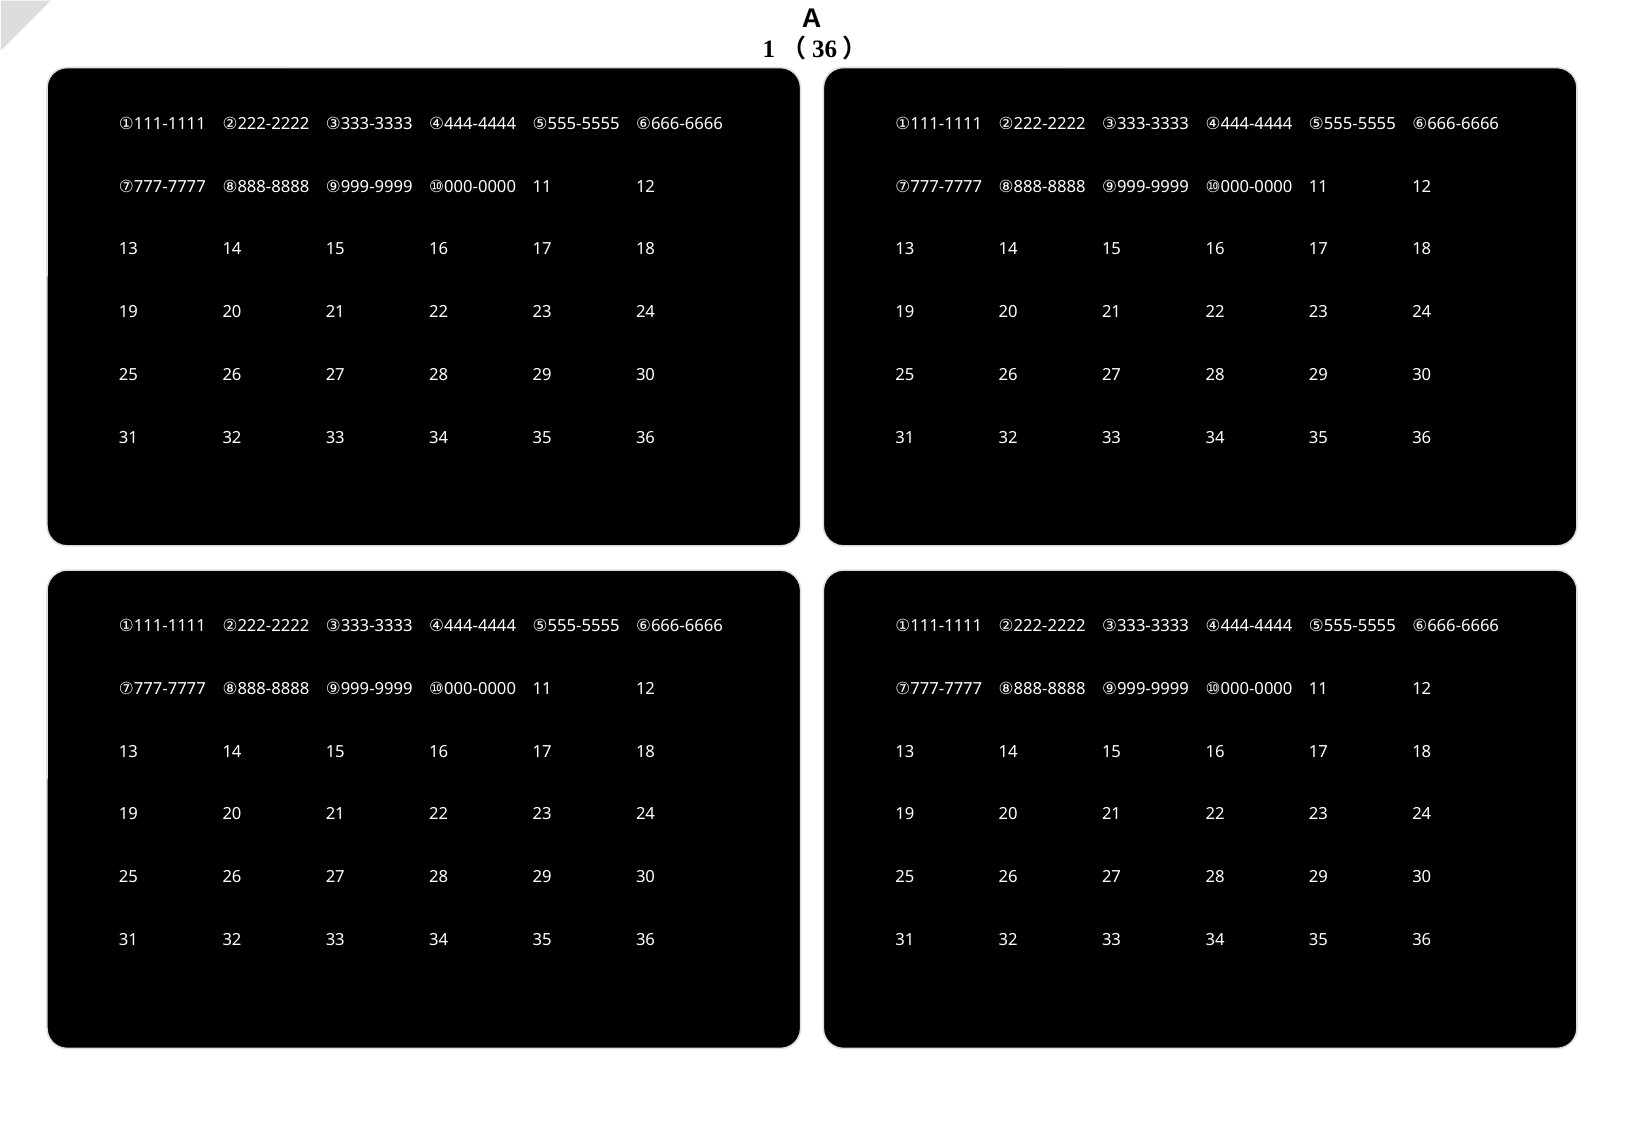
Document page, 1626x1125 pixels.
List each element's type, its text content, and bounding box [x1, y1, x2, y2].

table_cell 29 [1309, 362, 1412, 425]
table_cell ⑦777-7777 [119, 677, 222, 739]
table_cell ⑦777-7777 [119, 174, 222, 237]
table_cell 35 [533, 928, 636, 990]
table_cell 19 [895, 300, 999, 362]
table_cell 14 [999, 739, 1102, 802]
table_cell 30 [636, 865, 739, 928]
table_cell 28 [1206, 362, 1309, 425]
table_cell 27 [326, 362, 429, 425]
table_cell 11 [533, 677, 636, 739]
table_cell 18 [1412, 739, 1516, 802]
table_cell ⑩000-0000 [429, 174, 533, 237]
table_cell 32 [222, 425, 326, 488]
table_header ③333-3333 [326, 614, 429, 677]
table_cell 35 [1309, 928, 1412, 990]
table_cell 36 [636, 425, 739, 488]
table_header ⑤555-5555 [533, 614, 636, 677]
table_cell 13 [895, 739, 999, 802]
table_header ②222-2222 [222, 111, 326, 174]
table_cell ⑨999-9999 [326, 174, 429, 237]
table_cell 32 [222, 928, 326, 990]
table_cell 16 [1206, 739, 1309, 802]
table_cell 21 [1102, 802, 1206, 865]
table_cell ⑧888-8888 [222, 174, 326, 237]
text_box [823, 67, 1578, 546]
table_cell 13 [119, 237, 222, 300]
table_cell 23 [1309, 802, 1412, 865]
table_cell 32 [999, 928, 1102, 990]
table_cell 27 [1102, 865, 1206, 928]
table_cell 25 [119, 362, 222, 425]
table_cell 33 [1102, 928, 1206, 990]
table_cell 17 [533, 237, 636, 300]
table_cell 18 [636, 237, 739, 300]
table_cell 22 [1206, 300, 1309, 362]
text_box [46, 67, 801, 546]
table_cell 31 [895, 928, 999, 990]
table_cell 22 [1206, 802, 1309, 865]
table_cell 33 [1102, 425, 1206, 488]
table_cell 30 [1412, 865, 1516, 928]
table_cell 11 [1309, 677, 1412, 739]
table_header ②222-2222 [999, 111, 1102, 174]
table_cell 29 [533, 362, 636, 425]
table_cell 14 [999, 237, 1102, 300]
table_cell 17 [1309, 237, 1412, 300]
table_cell 24 [636, 802, 739, 865]
table_cell 22 [429, 802, 533, 865]
table_header ⑥666-6666 [1412, 614, 1516, 677]
table_cell 23 [1309, 300, 1412, 362]
table_cell 20 [999, 300, 1102, 362]
table_cell 36 [636, 928, 739, 990]
table_cell 20 [999, 802, 1102, 865]
table_cell ⑩000-0000 [1206, 174, 1309, 237]
table_cell ⑩000-0000 [429, 677, 533, 739]
table_cell 12 [636, 174, 739, 237]
table_cell 22 [429, 300, 533, 362]
table_cell 28 [429, 865, 533, 928]
text_box [1, 1, 49, 49]
table_cell 19 [895, 802, 999, 865]
table_cell 29 [1309, 865, 1412, 928]
table_cell 31 [895, 425, 999, 488]
table_cell 31 [119, 425, 222, 488]
table_cell 34 [429, 928, 533, 990]
table_cell 27 [1102, 362, 1206, 425]
table_cell 13 [119, 739, 222, 802]
table_cell 17 [533, 739, 636, 802]
table_cell 35 [533, 425, 636, 488]
table_cell 20 [222, 300, 326, 362]
table_cell 15 [1102, 739, 1206, 802]
table_cell 23 [533, 802, 636, 865]
table_cell ⑩000-0000 [1206, 677, 1309, 739]
table_header ③333-3333 [1102, 614, 1206, 677]
table_cell 21 [326, 300, 429, 362]
table_header ④444-4444 [1206, 614, 1309, 677]
table_header ②222-2222 [222, 614, 326, 677]
table_cell 34 [1206, 425, 1309, 488]
table_cell ⑨999-9999 [326, 677, 429, 739]
table_cell 16 [429, 237, 533, 300]
table_cell 29 [533, 865, 636, 928]
table_header ⑥666-6666 [636, 111, 739, 174]
table_cell 14 [222, 739, 326, 802]
table_cell 12 [1412, 174, 1516, 237]
table_cell 19 [119, 300, 222, 362]
table_header ⑤555-5555 [1309, 614, 1412, 677]
table_cell 26 [222, 362, 326, 425]
table_cell 30 [636, 362, 739, 425]
table_header ⑥666-6666 [636, 614, 739, 677]
table_cell 36 [1412, 928, 1516, 990]
table_cell 12 [636, 677, 739, 739]
table_cell 28 [1206, 865, 1309, 928]
table_header ③333-3333 [326, 111, 429, 174]
table_cell 23 [533, 300, 636, 362]
table_header ⑤555-5555 [1309, 111, 1412, 174]
table_cell 28 [429, 362, 533, 425]
table_cell 17 [1309, 739, 1412, 802]
table_cell 25 [119, 865, 222, 928]
table_cell 33 [326, 425, 429, 488]
table_cell ⑧888-8888 [222, 677, 326, 739]
table_cell 30 [1412, 362, 1516, 425]
table_cell 25 [895, 865, 999, 928]
table_cell 25 [895, 362, 999, 425]
table_cell 21 [326, 802, 429, 865]
table_cell 18 [636, 739, 739, 802]
table_cell 36 [1412, 425, 1516, 488]
table_header ①111-1111 [895, 111, 999, 174]
table_cell 27 [326, 865, 429, 928]
table_cell ⑨999-9999 [1102, 174, 1206, 237]
table_cell 16 [1206, 237, 1309, 300]
text_box [46, 570, 801, 1049]
table_cell 20 [222, 802, 326, 865]
text_box Ａ1（36） [738, 2, 893, 70]
table_header ②222-2222 [999, 614, 1102, 677]
table_cell 15 [326, 739, 429, 802]
table_header ④444-4444 [429, 614, 533, 677]
table_cell 33 [326, 928, 429, 990]
table_cell 24 [1412, 802, 1516, 865]
table_cell ⑧888-8888 [999, 677, 1102, 739]
table_header ①111-1111 [119, 614, 222, 677]
table_cell 11 [1309, 174, 1412, 237]
table_cell 18 [1412, 237, 1516, 300]
table_cell ⑨999-9999 [1102, 677, 1206, 739]
table_cell ⑧888-8888 [999, 174, 1102, 237]
table_cell 14 [222, 237, 326, 300]
table_cell 11 [533, 174, 636, 237]
table_cell 16 [429, 739, 533, 802]
table_header ①111-1111 [119, 111, 222, 174]
table_cell ⑦777-7777 [895, 174, 999, 237]
table_cell 15 [1102, 237, 1206, 300]
table_header ④444-4444 [429, 111, 533, 174]
table_cell 24 [636, 300, 739, 362]
table_cell 19 [119, 802, 222, 865]
table_cell 35 [1309, 425, 1412, 488]
table_cell 34 [429, 425, 533, 488]
table_cell 15 [326, 237, 429, 300]
table_cell 12 [1412, 677, 1516, 739]
table_cell 24 [1412, 300, 1516, 362]
table_cell 13 [895, 237, 999, 300]
table_header ⑥666-6666 [1412, 111, 1516, 174]
table_header ③333-3333 [1102, 111, 1206, 174]
table_cell 31 [119, 928, 222, 990]
table_cell 21 [1102, 300, 1206, 362]
table_cell 26 [999, 362, 1102, 425]
table_cell 26 [999, 865, 1102, 928]
table_header ④444-4444 [1206, 111, 1309, 174]
table_header ①111-1111 [895, 614, 999, 677]
table_cell 34 [1206, 928, 1309, 990]
text_box [823, 570, 1578, 1049]
table_cell 32 [999, 425, 1102, 488]
table_cell ⑦777-7777 [895, 677, 999, 739]
table_header ⑤555-5555 [533, 111, 636, 174]
table_cell 26 [222, 865, 326, 928]
